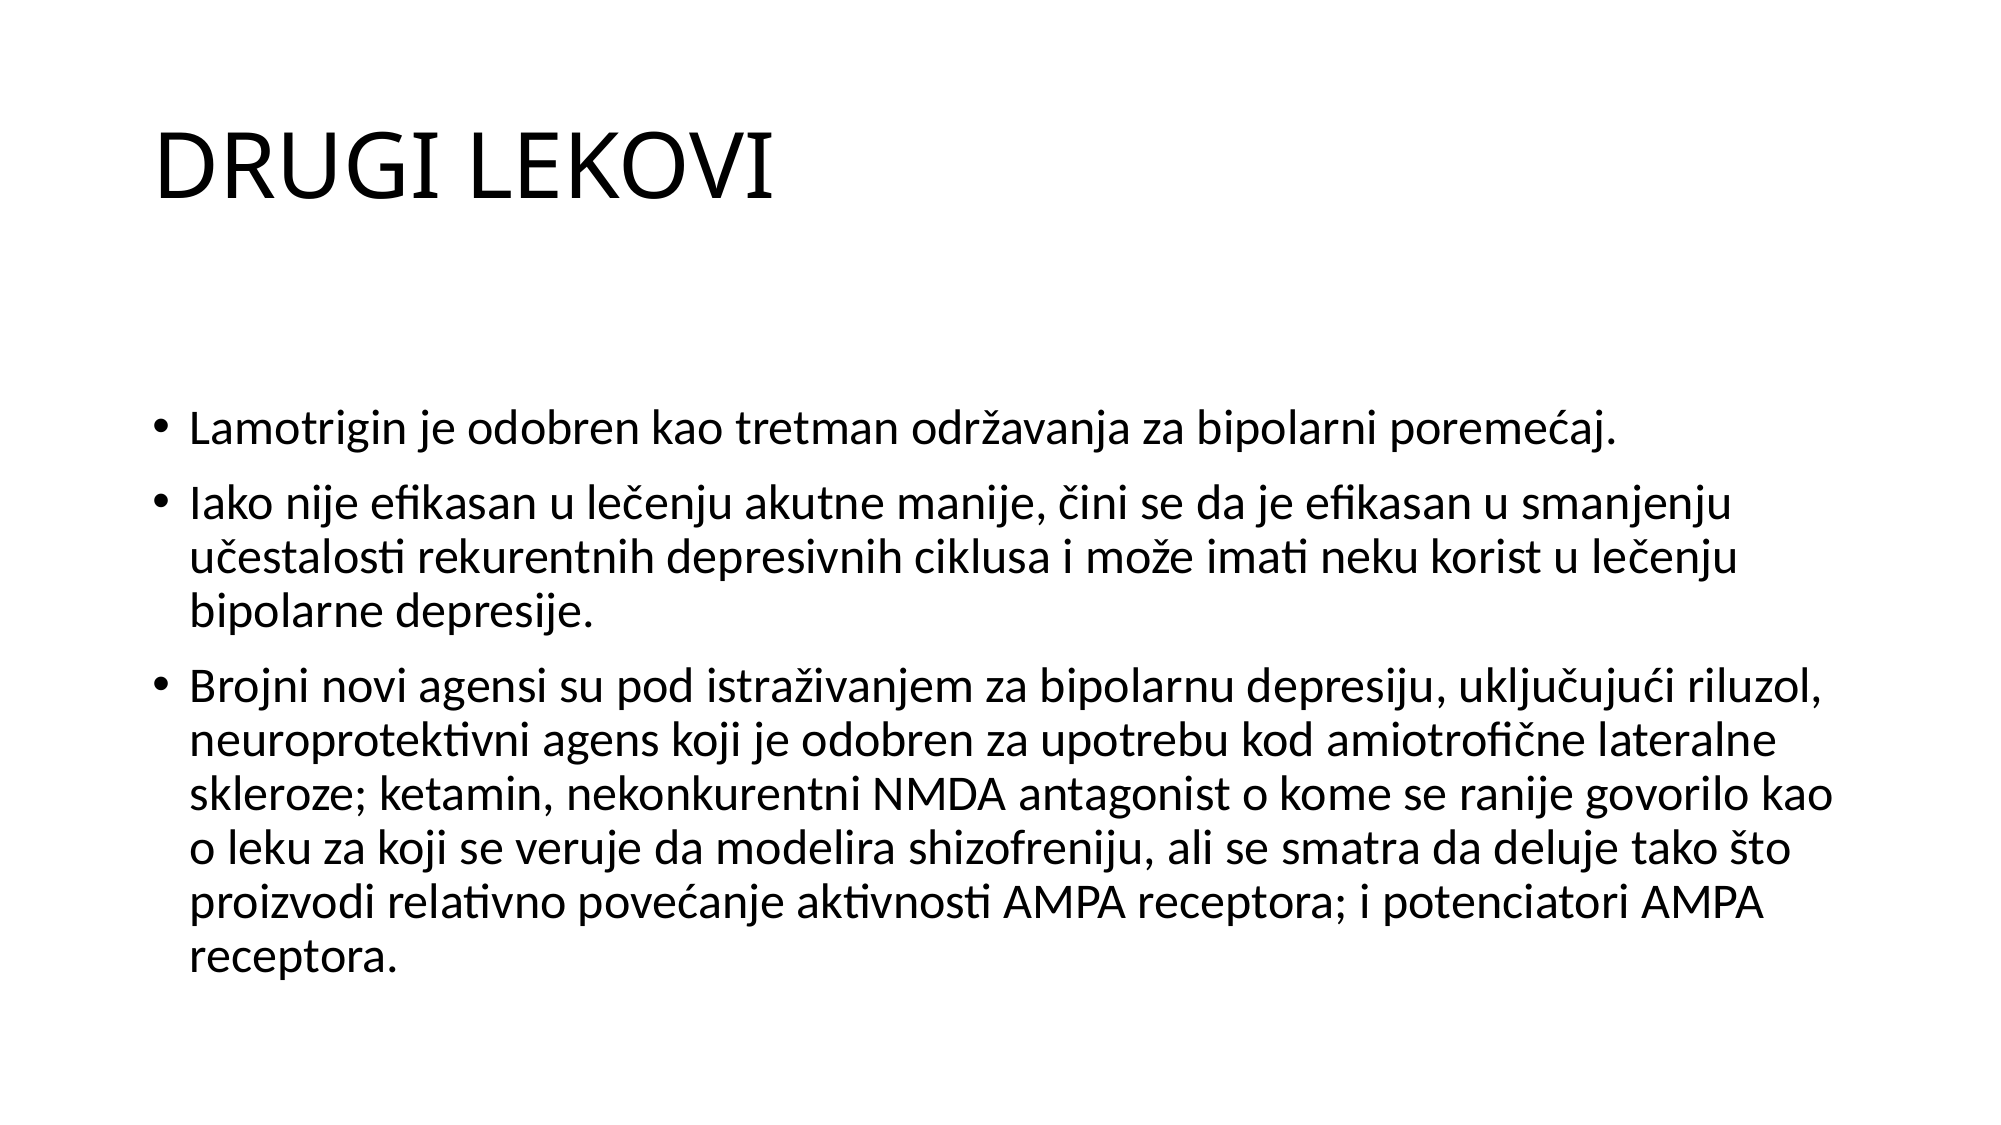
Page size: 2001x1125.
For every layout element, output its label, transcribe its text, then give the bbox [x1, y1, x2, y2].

title DRUGI LEKOVI [137, 59, 1863, 278]
list Lamotrigin je odobren kao tretman održavanja za bipolarni poremećaj. Iako nije efikasan u lečenju akutne manije, čini se da je efikasan u smanjenju učestalosti rekurentnih depresivnih ciklusa i može imati neku korist u lečenju bipolarne depresije. Brojni novi agensi su pod istraživanjem za bipolarnu depresiju, uključujući riluzol, neuroprotektivni agens koji je odobren za upotrebu kod amiotrofične lateralne skleroze; ketamin, nekonkurentni NMDA antagonist o kome se ranije govorilo kao o leku za koji se veruje da modelira shizofreniju, ali se smatra da deluje tako što proizvodi relativno povećanje aktivnosti AMPA receptora; i potenciatori AMPA receptora. [137, 393, 1863, 1014]
